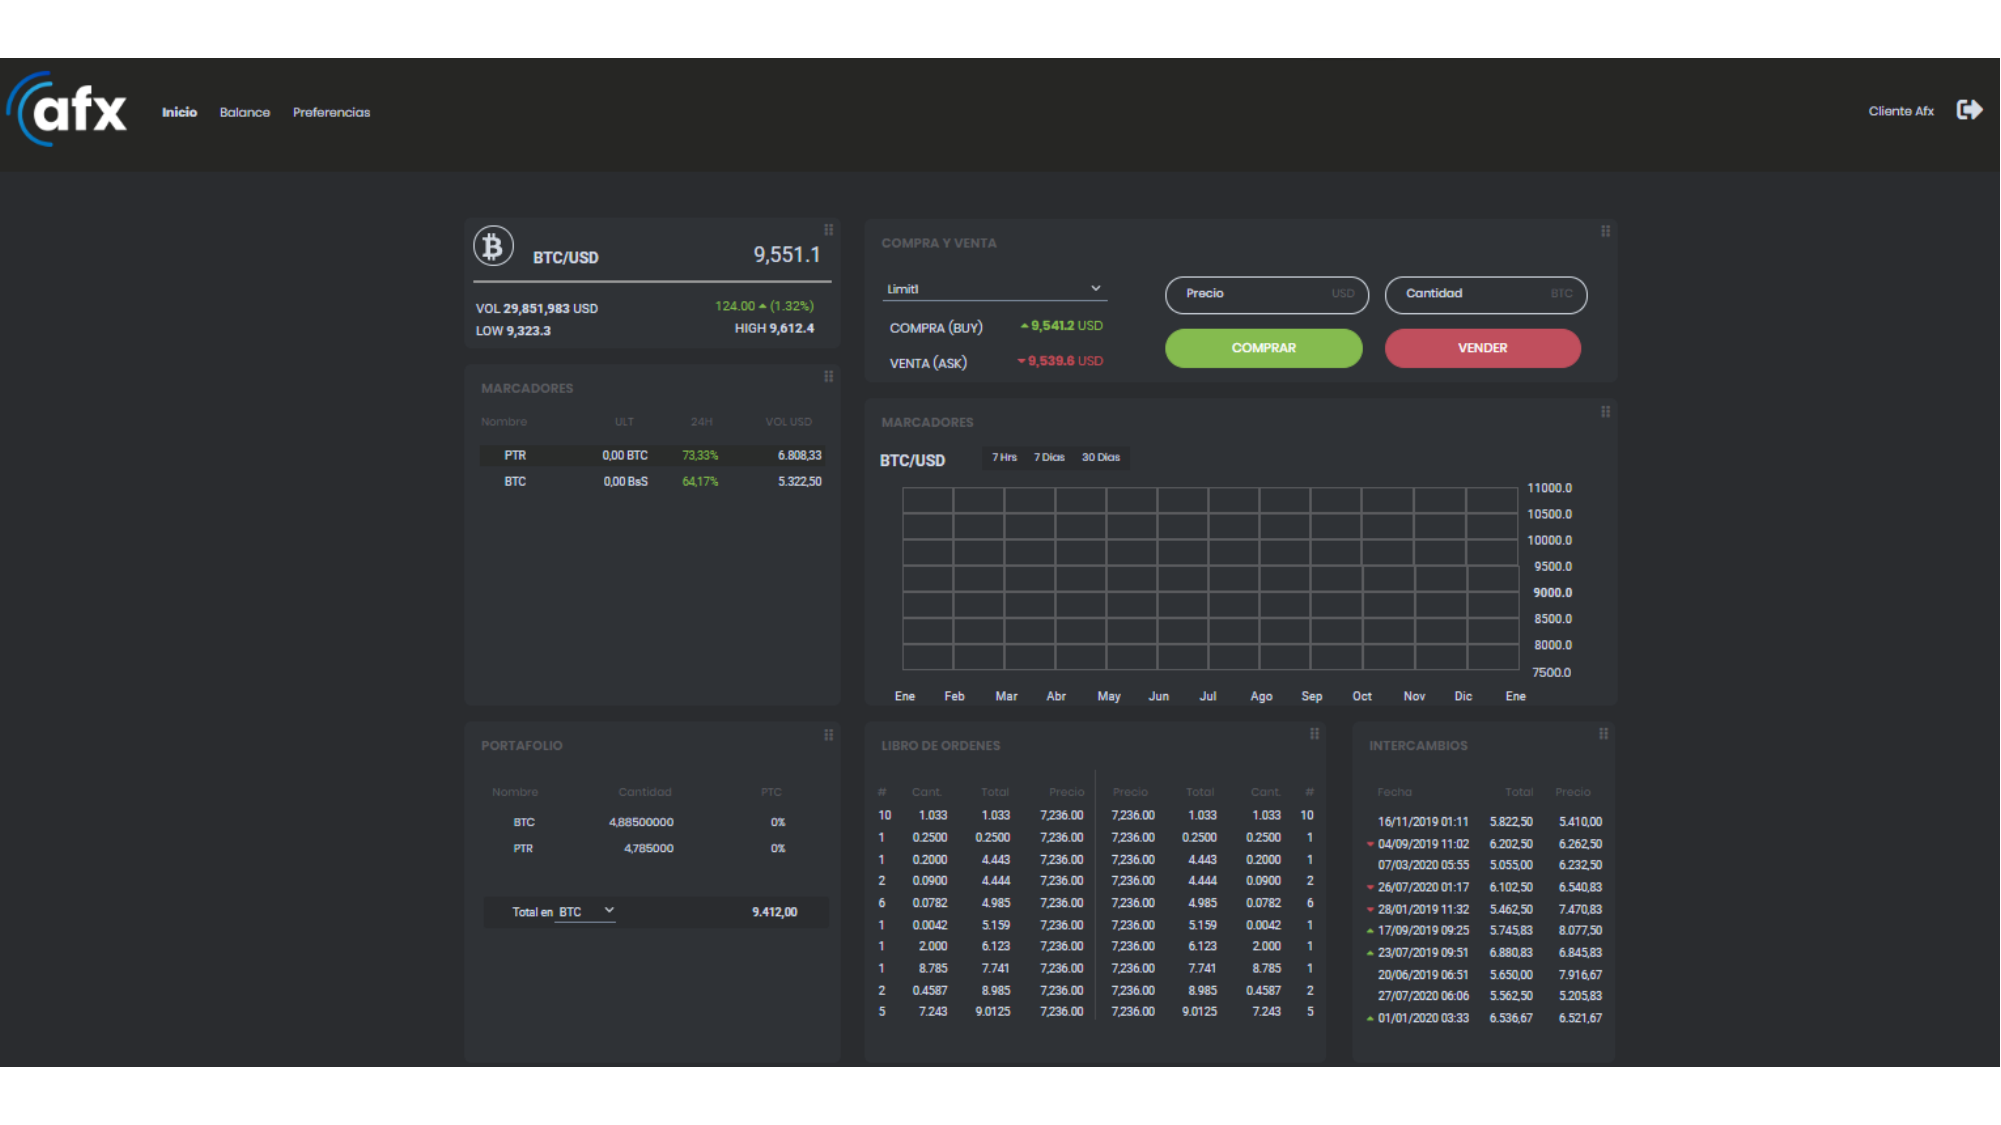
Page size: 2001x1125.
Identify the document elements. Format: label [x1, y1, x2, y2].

picture [0, 58, 2000, 1067]
